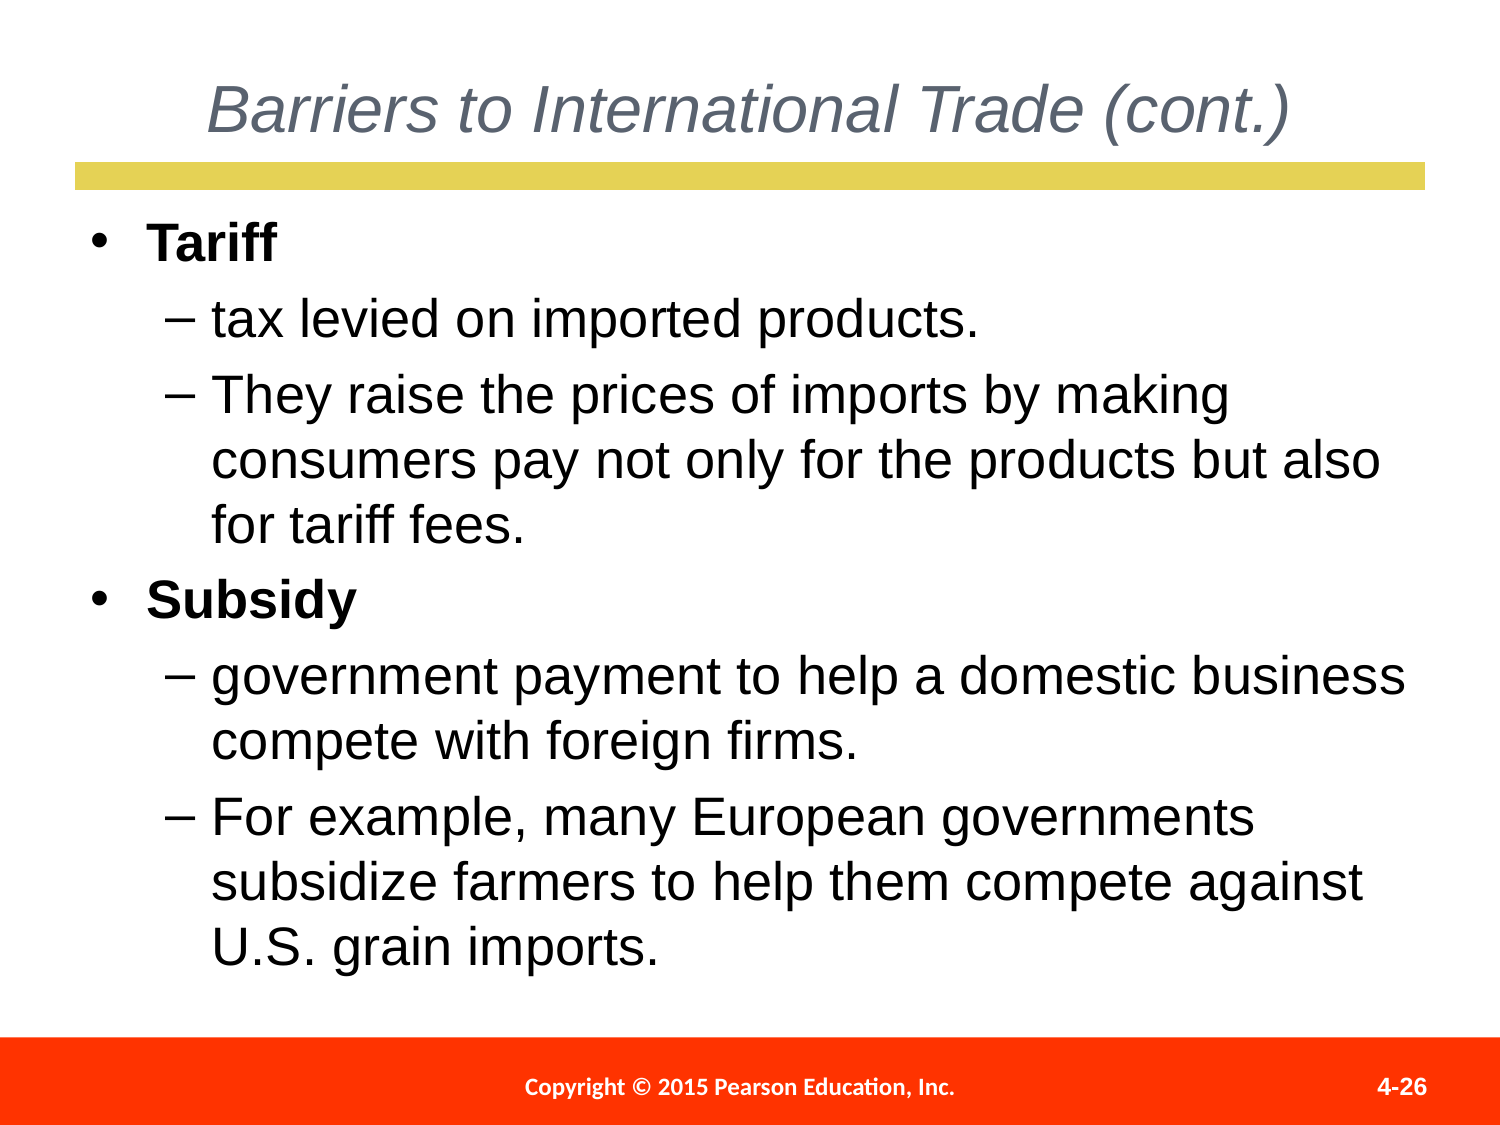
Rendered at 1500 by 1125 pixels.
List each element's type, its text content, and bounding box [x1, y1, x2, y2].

list Tariff tax levied on imported products. They raise the prices of imports by making consumers pay not only for the products but also for tariff fees. Subsidy government payment to help a domestic business compete with foreign firms. For example, many European governments subsidize farmers to help them compete against U.S. grain imports. [74, 199, 1426, 1006]
title Barriers to International Trade (cont.) [74, 12, 1426, 199]
